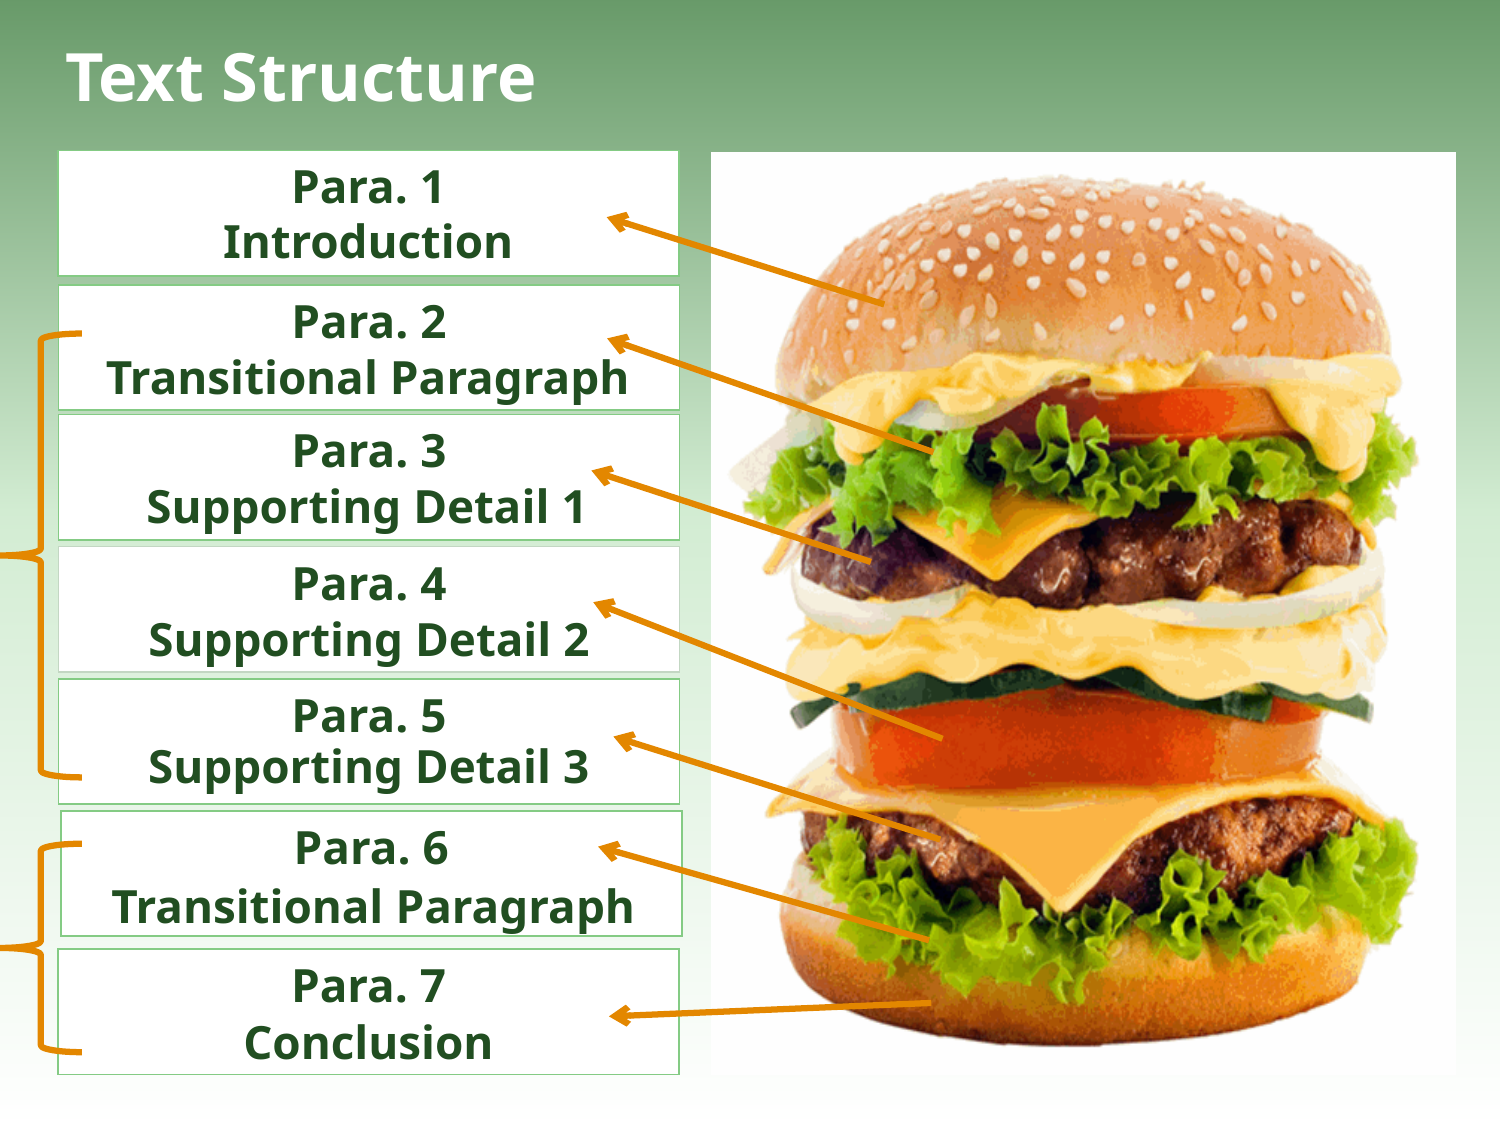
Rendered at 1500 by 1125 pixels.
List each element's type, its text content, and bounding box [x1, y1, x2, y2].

text_box Para. 5 [58, 800, 608, 805]
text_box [606, 338, 934, 453]
text_box Supporting Detail 2 [58, 603, 589, 674]
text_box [597, 846, 930, 941]
text_box Para. 3 [82, 414, 680, 470]
text_box Supporting Detail 3 [58, 729, 608, 800]
text_box [0, 333, 82, 777]
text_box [606, 216, 885, 305]
text_box Para. 4 [82, 546, 680, 603]
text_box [591, 470, 872, 563]
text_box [613, 736, 941, 840]
text_box Para. 6 [60, 810, 609, 870]
text_box Transitional Paragraph [63, 870, 592, 941]
text_box Introduction [57, 205, 679, 276]
text_box Para. 7 [82, 949, 680, 1006]
text_box Transitional Paragraph [57, 341, 602, 411]
text_box Supporting Detail 1 [56, 470, 589, 540]
text_box [0, 843, 82, 1051]
text_box Para. 5 [82, 678, 587, 729]
title Text Structure [49, 24, 1338, 126]
text_box Para. 1 [58, 150, 680, 215]
text_box Conclusion [57, 1006, 679, 1077]
text_box Para. 2 [58, 284, 680, 341]
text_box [592, 601, 943, 740]
picture [711, 152, 1456, 1075]
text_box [608, 1002, 932, 1017]
